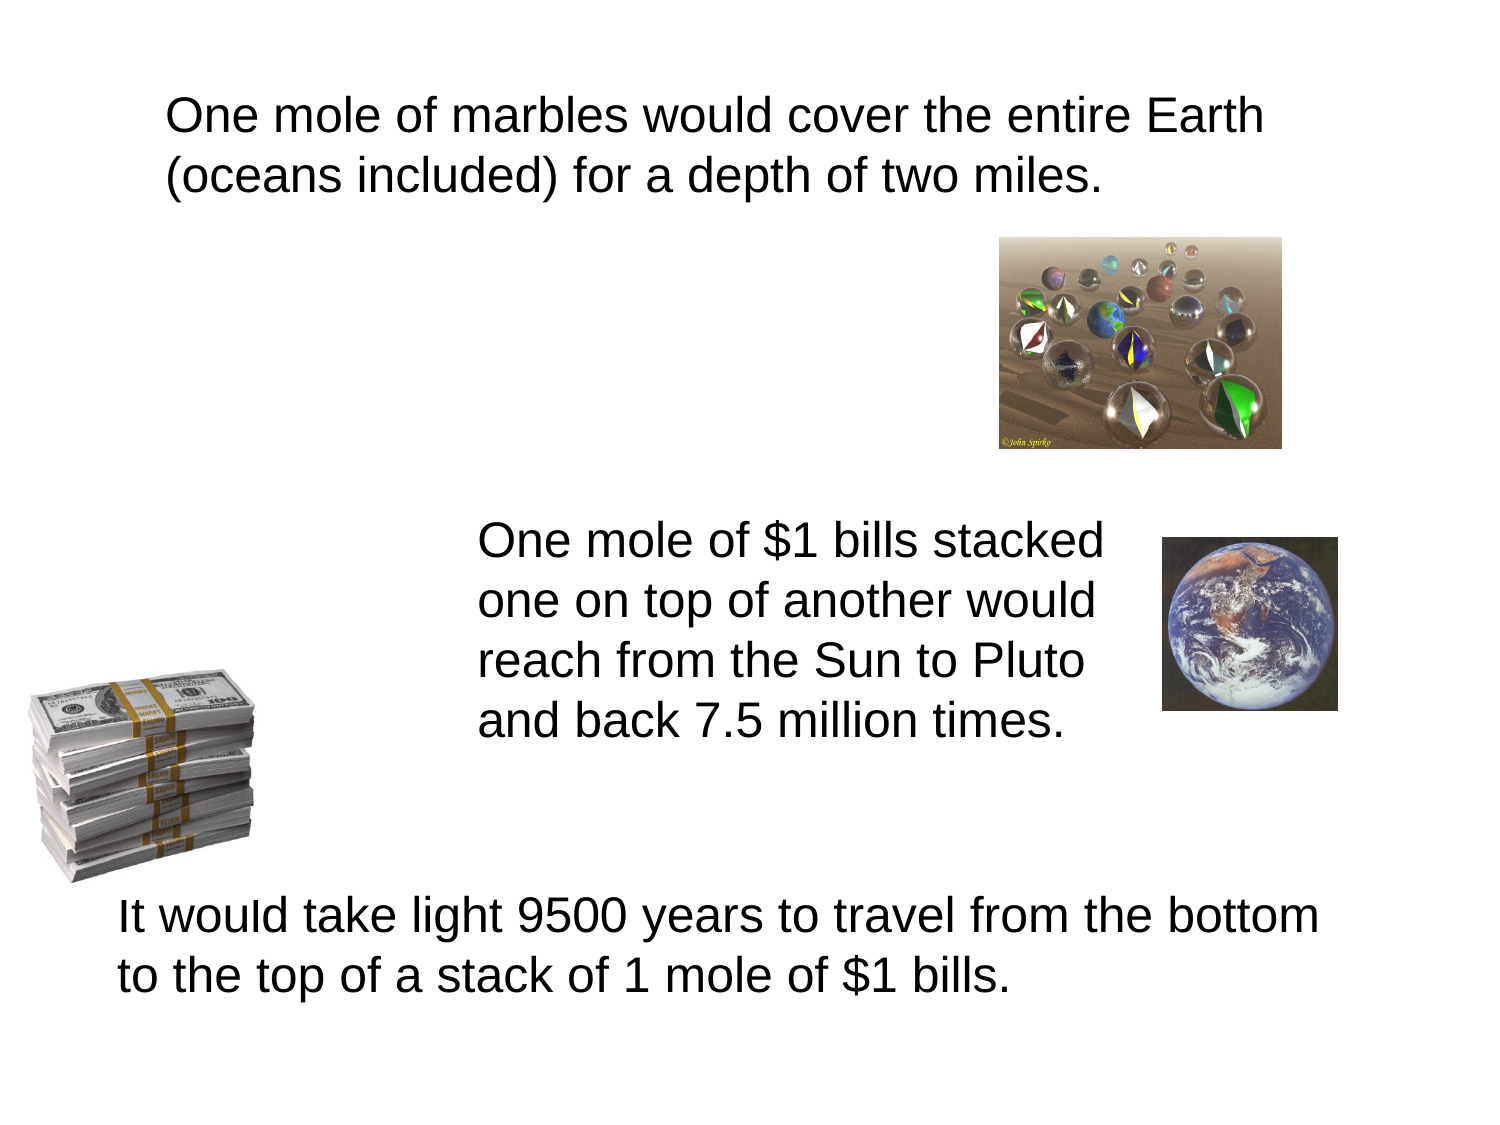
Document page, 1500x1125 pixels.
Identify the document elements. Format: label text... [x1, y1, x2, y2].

picture [1162, 537, 1338, 712]
text_box It would take light 9500 years to travel from the bottom to the top of a stack of 1 mole of $1 bills. [102, 874, 1351, 1010]
text_box One mole of $1 bills stacked one on top of another would reach from the Sun to Pluto and back 7.5 million times. [462, 499, 1213, 755]
picture [999, 237, 1282, 449]
picture [24, 649, 276, 901]
text_box One mole of marbles would cover the entire Earth (oceans included) for a depth of two miles. [150, 74, 1295, 210]
